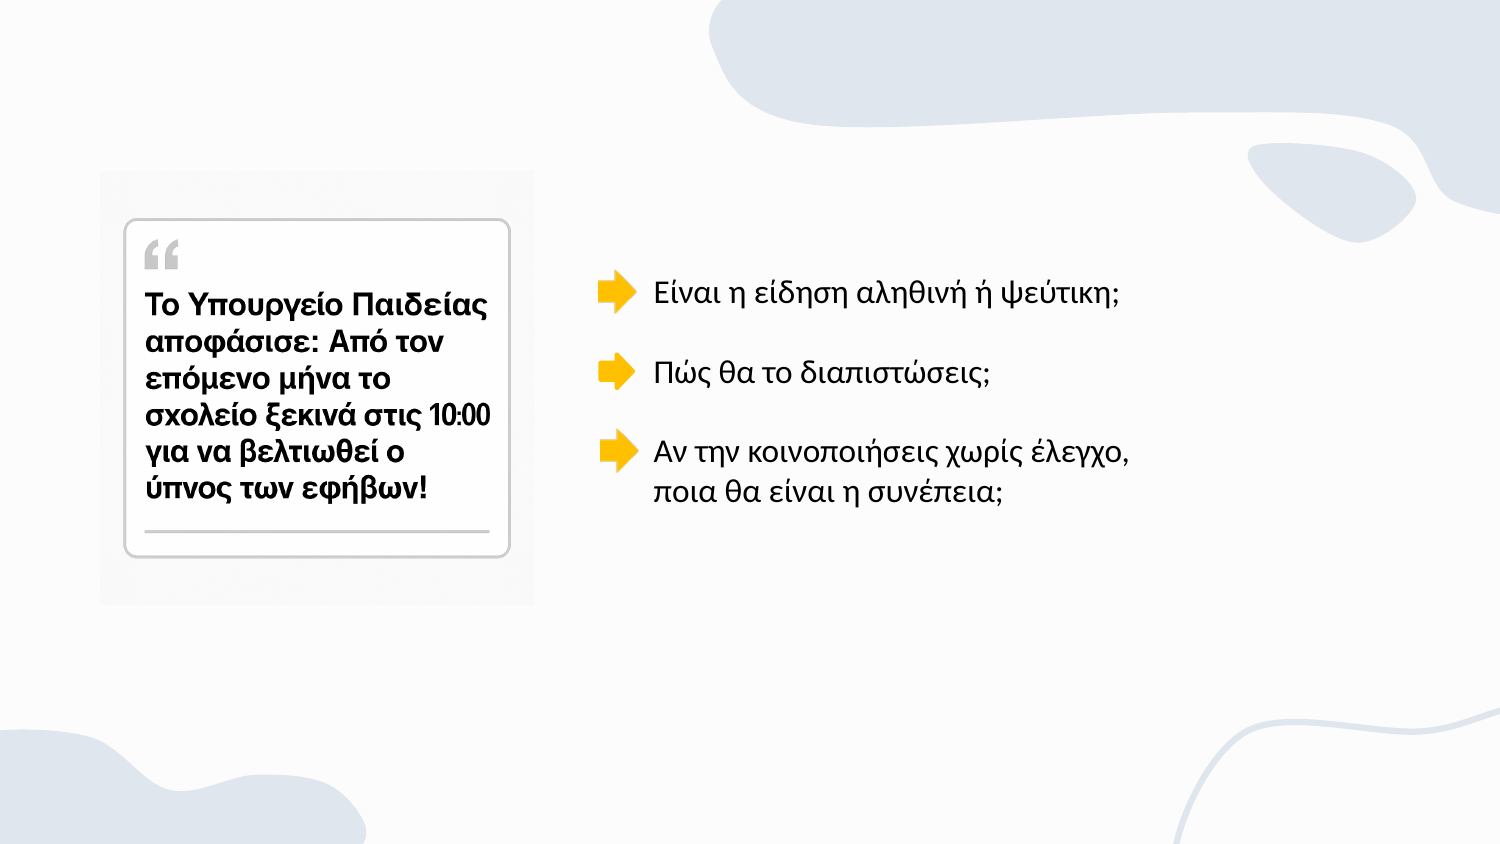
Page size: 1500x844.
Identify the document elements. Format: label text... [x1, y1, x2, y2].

text_box [598, 352, 635, 391]
picture [600, 428, 639, 474]
text_box Είναι η είδηση αληθινή ή ψεύτικη; Πώς θα το διαπιστώσεις; Αν την κοινοποιήσεις χωρίς έλεγχο, ποια θα είναι η συνέπεια; [638, 262, 1183, 517]
picture [597, 268, 637, 314]
picture [100, 171, 534, 605]
